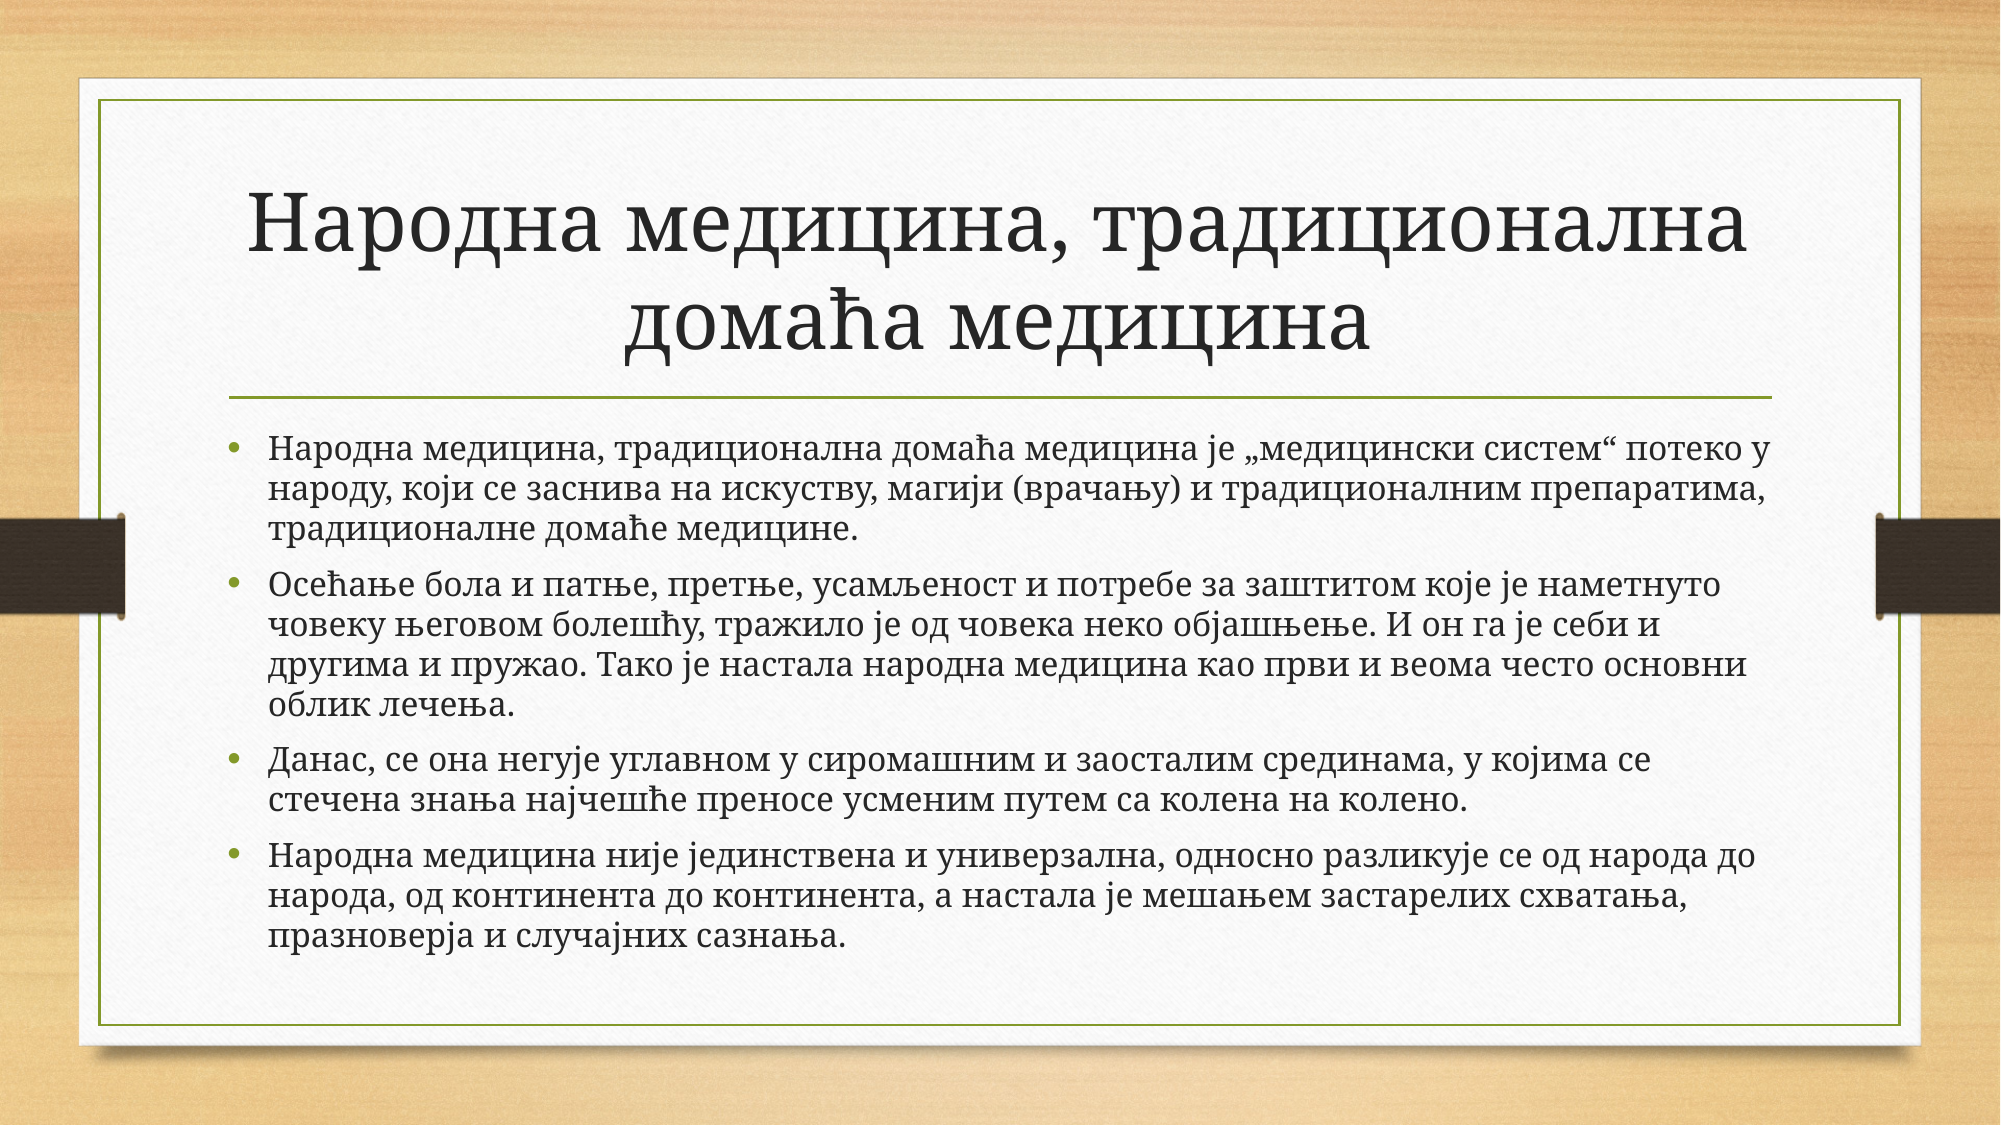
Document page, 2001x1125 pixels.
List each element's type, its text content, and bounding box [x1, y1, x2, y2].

picture [0, 0, 2001, 1125]
list Народна медицина, традиционална домаћа медицина је „медицински систем“ потеко у народу, који се заснива на искуству, магији (врачању) и традиционалним препаратима, традиционалне домаће медицине. Осећање бола и патње, претње, усамљеност и потребе за заштитом које је наметнуто човеку његовом болешћу, тражило је од човека неко објашњење. И он га је себи и другима и пружао. Тако је настала народна медицина као први и веома често основни облик лечења. Данас, се она негује углавном у сиромашним и заосталим срединама, у којима се стечена знања најчешће преносе усменим путем са колена на колено. Народна медицина није јединствена и универзална, односно разликује се од народа до народа, од континента до континента, а настала је мешањем застарелих схватања, празноверја и случајних сазнања. [212, 419, 1788, 964]
title Народна медицина, традиционална домаћа медицина [212, 161, 1788, 375]
